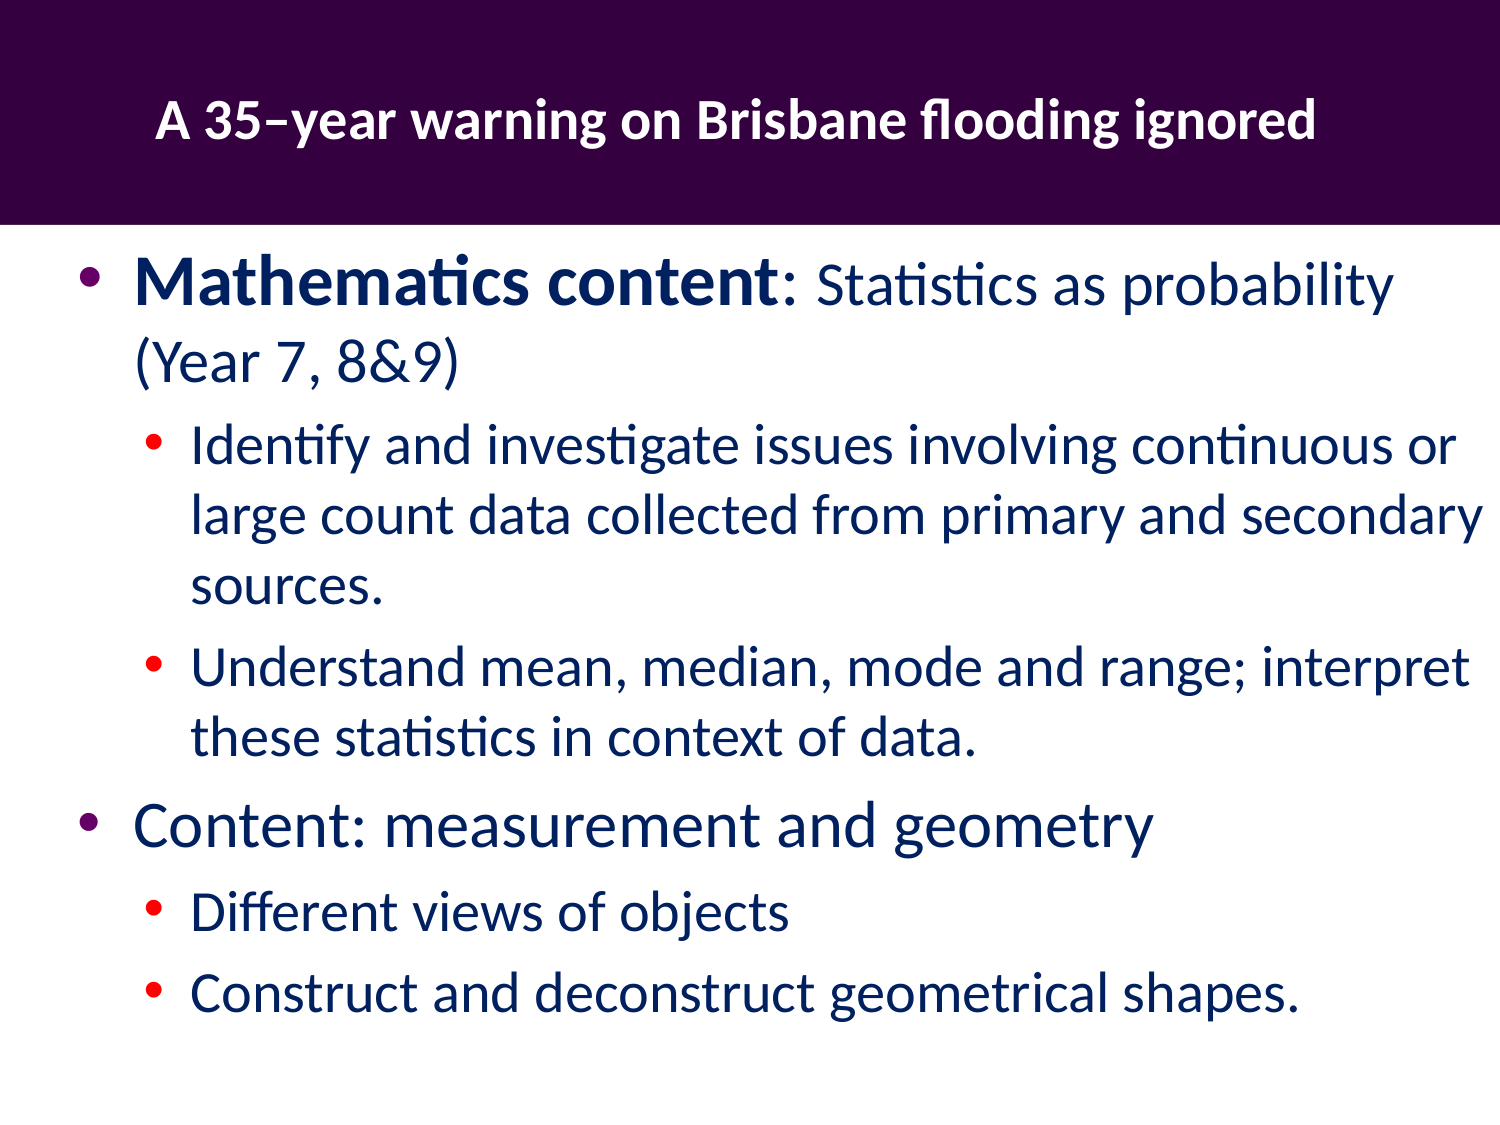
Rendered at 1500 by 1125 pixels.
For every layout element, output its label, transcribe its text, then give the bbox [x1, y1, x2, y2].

title A 35–year warning on Brisbane flooding ignored [0, 0, 1500, 224]
list Mathematics content: Statistics as probability (Year 7, 8&9) Identify and investigate issues involving continuous or large count data collected from primary and secondary sources. Understand mean, median, mode and range; interpret these statistics in context of data. Content: measurement and geometry Different views of objects Construct and deconstruct geometrical shapes. [0, 224, 1500, 1125]
